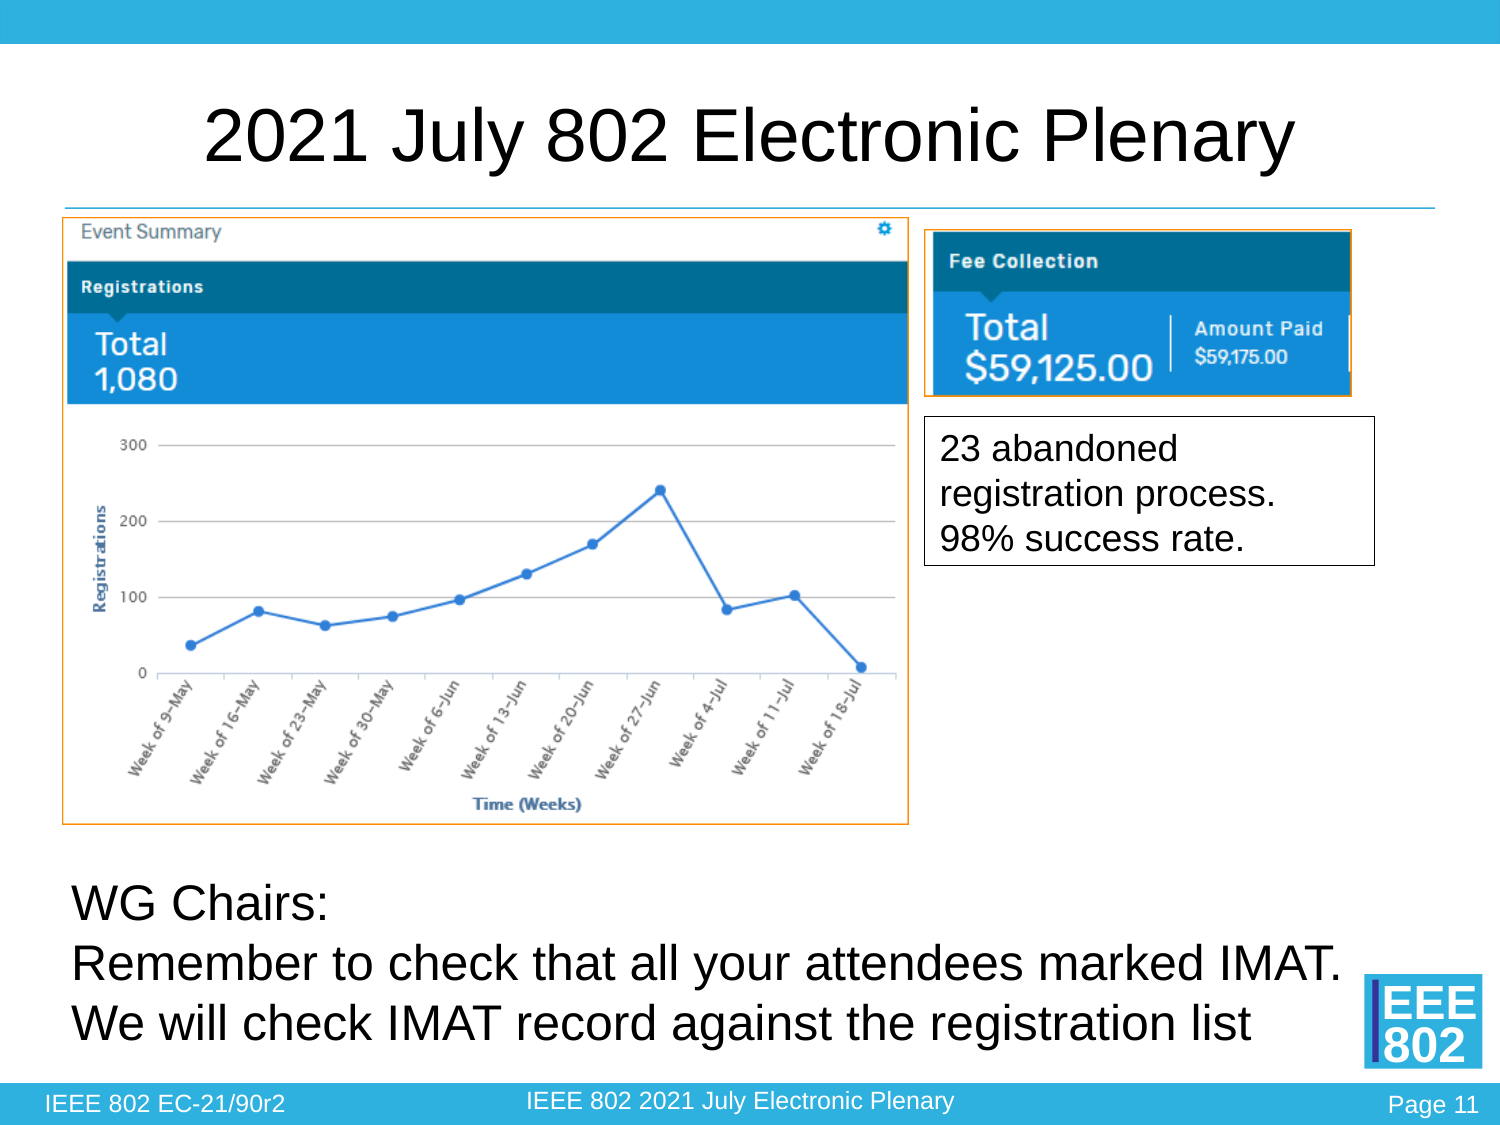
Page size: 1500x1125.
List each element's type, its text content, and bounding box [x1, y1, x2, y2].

title 2021 July 802 Electronic Plenary [75, 66, 1425, 197]
picture [924, 229, 1352, 397]
footer IEEE 802 EC-21/90r2 [5, 1080, 325, 1125]
picture [62, 217, 909, 825]
text_box 23 abandoned registration process. 98% success rate. [924, 416, 1375, 566]
text_box WG Chairs: Remember to check that all your attendees marked IMAT. We will check IMAT record against the registration list [56, 862, 1413, 1058]
